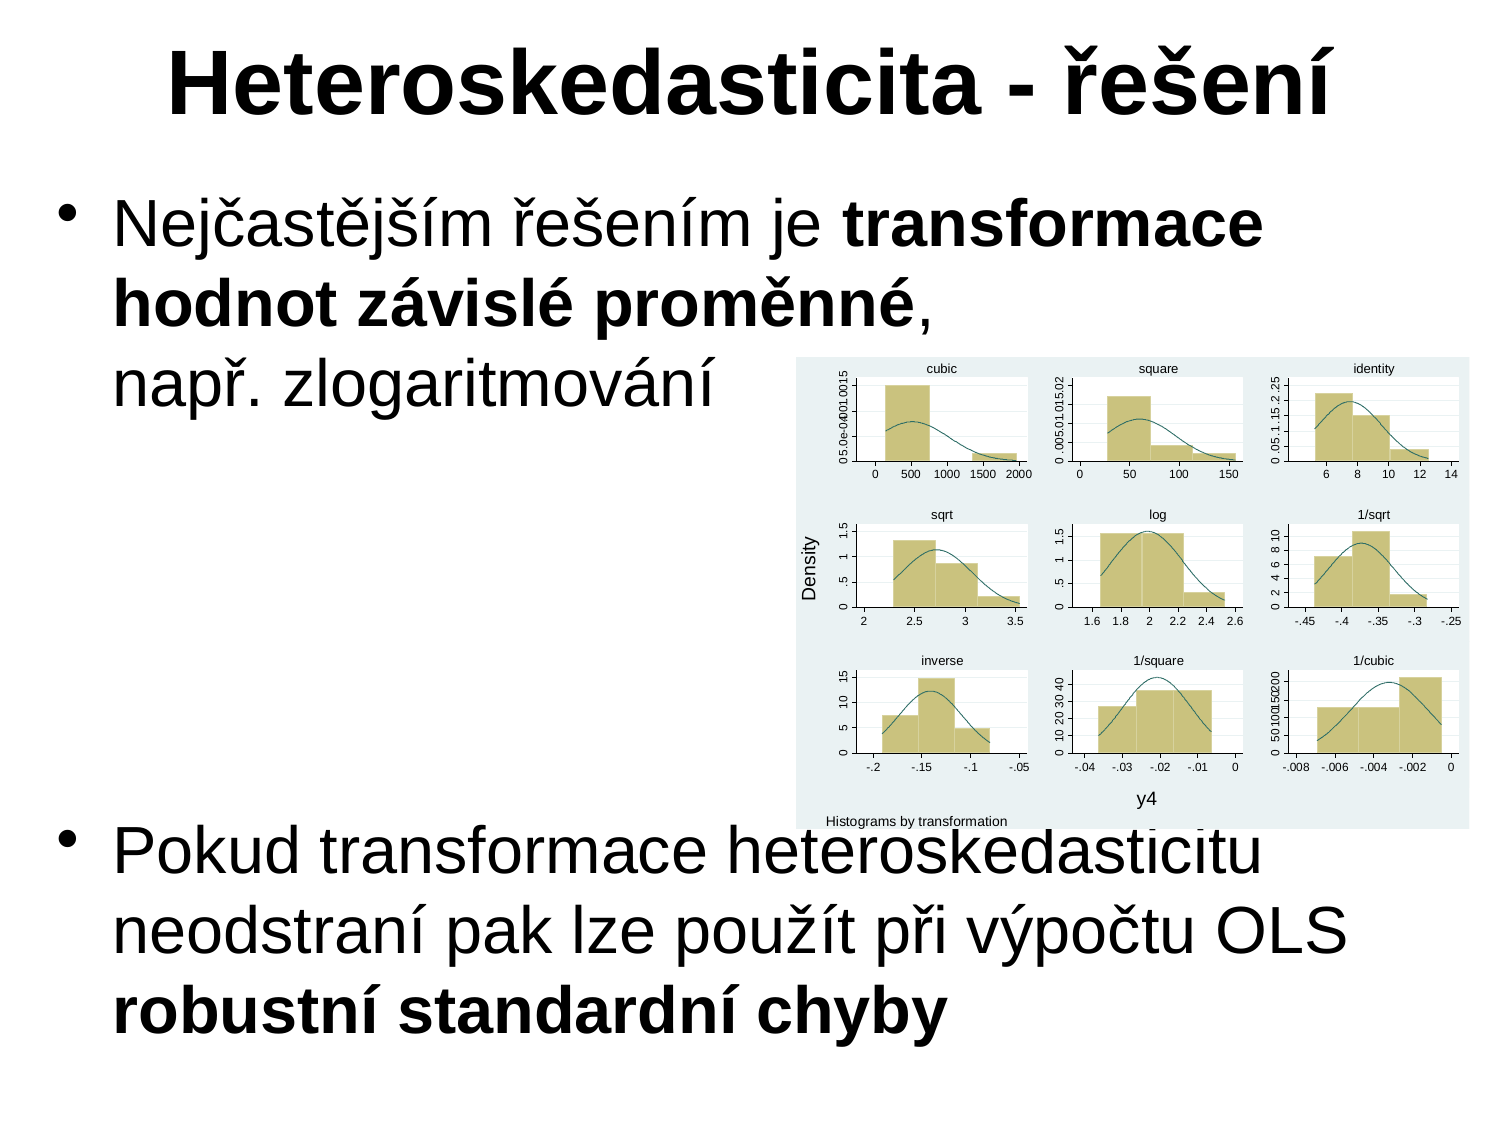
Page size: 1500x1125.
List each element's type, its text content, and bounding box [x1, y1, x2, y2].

list Nejčastějším řešením je transformace hodnot závislé proměnné, např. zlogaritmování Pokud transformace heteroskedasticitu neodstraní pak lze použít při výpočtu OLS robustní standardní chyby [41, 172, 1425, 1005]
picture [795, 356, 1470, 830]
title Heteroskedasticita - řešení [75, 7, 1425, 149]
